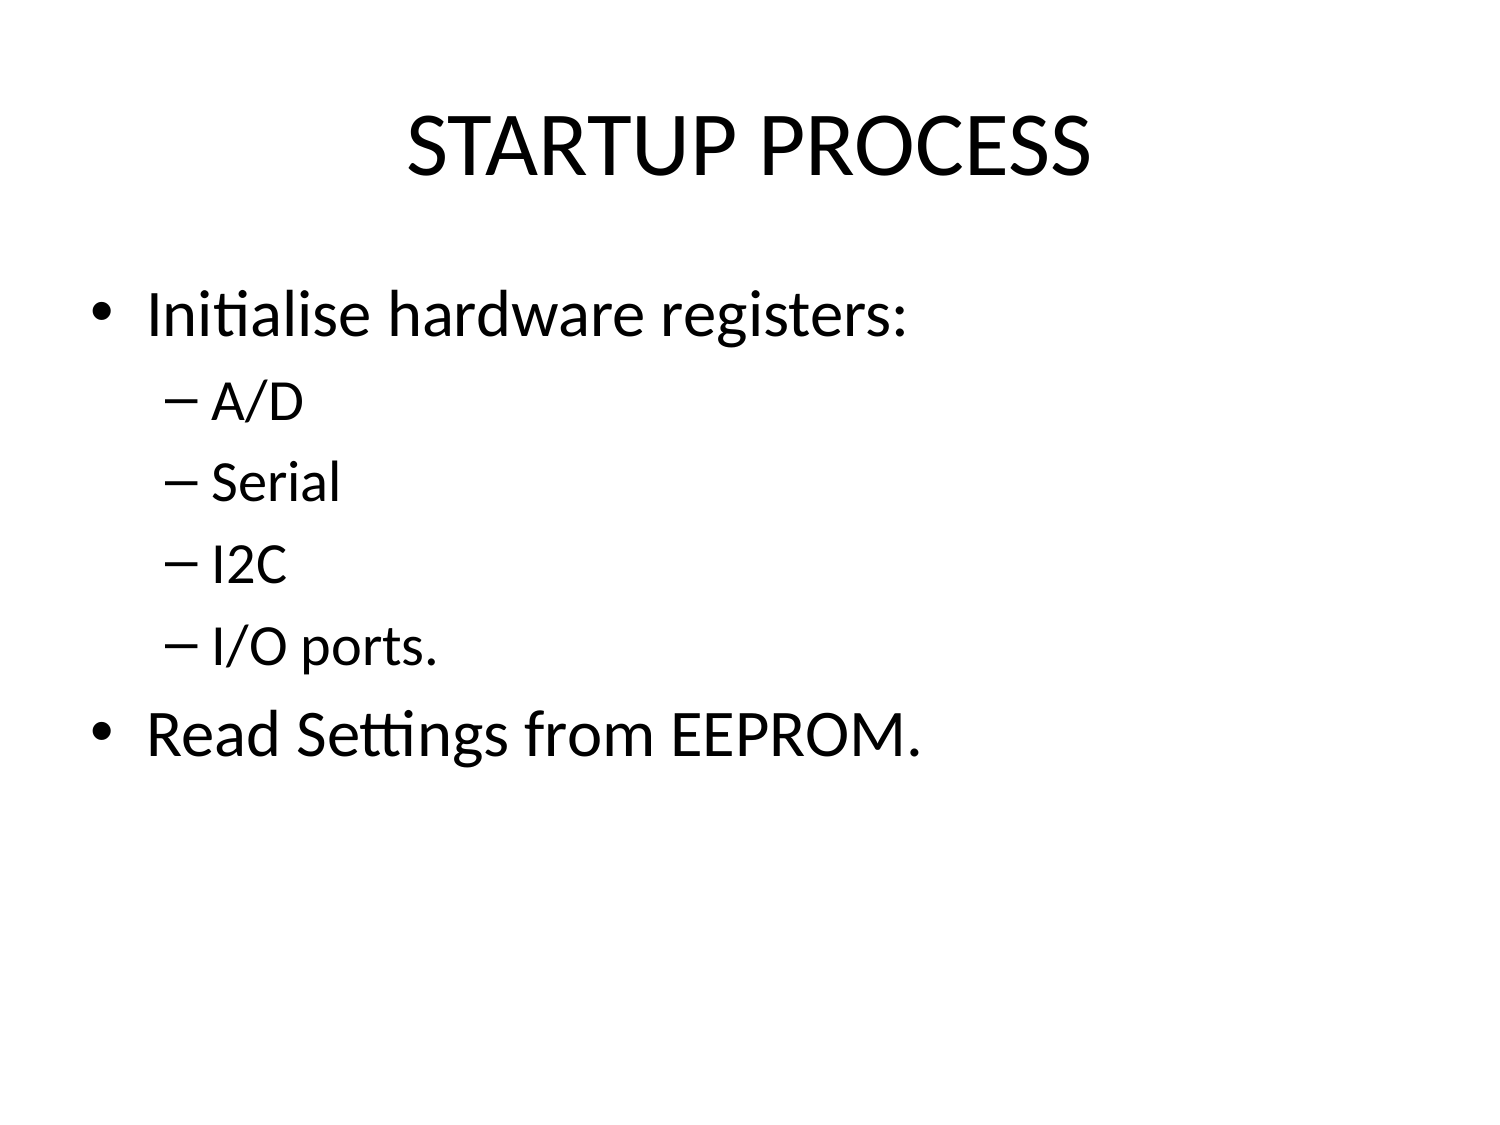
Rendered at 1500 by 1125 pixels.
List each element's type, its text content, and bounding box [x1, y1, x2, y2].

title STARTUP PROCESS [75, 45, 1425, 233]
list Initialise hardware registers: A/D Serial I2C I/O ports. Read Settings from EEPROM. [75, 262, 1425, 1005]
